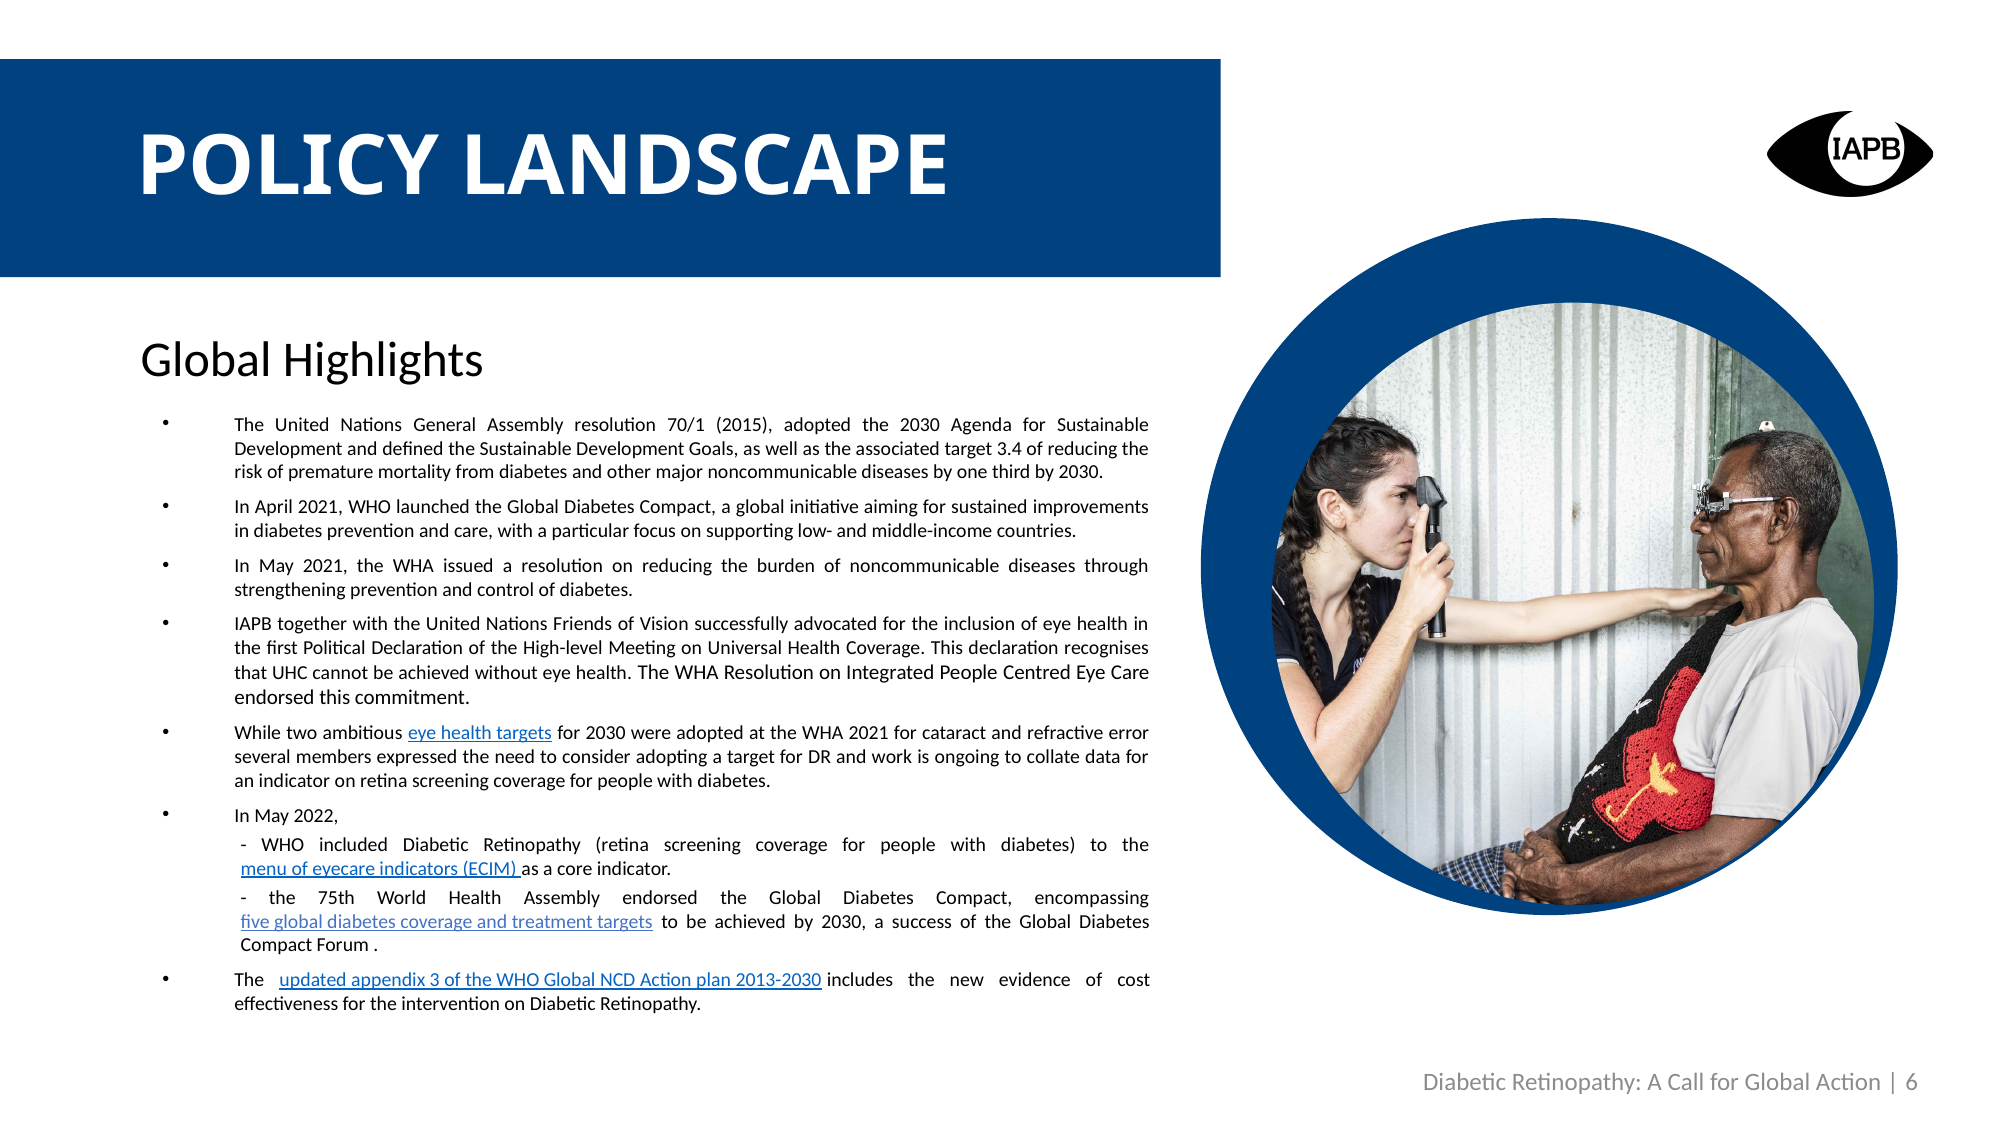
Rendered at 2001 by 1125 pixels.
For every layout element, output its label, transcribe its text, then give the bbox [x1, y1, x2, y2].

list The United Nations General Assembly resolution 70/1 (2015), adopted the 2030 Agenda for Sustainable Development and defined the Sustainable Development Goals, as well as the associated target 3.4 of reducing the risk of premature mortality from diabetes and other major noncommunicable diseases by one third by 2030. In April 2021, WHO launched the Global Diabetes Compact, a global initiative aiming for sustained improvements in diabetes prevention and care, with a particular focus on supporting low- and middle-income countries. In May 2021, the WHA issued a resolution on reducing the burden of noncommunicable diseases through strengthening prevention and control of diabetes. IAPB together with the United Nations Friends of Vision successfully advocated for the inclusion of eye health in the first Political Declaration of the High-level Meeting on Universal Health Coverage. This declaration recognises that UHC cannot be achieved without eye health. The WHA Resolution on Integrated People Centred Eye Care endorsed this commitment. While two ambitious eye health targets for 2030 were adopted at the WHA 2021 for cataract and refractive error several members expressed the need to consider adopting a target for DR and work is ongoing to collate data for an indicator on retina screening coverage for people with diabetes. In May 2022, - WHO included Diabetic Retinopathy (retina screening coverage for people with diabetes) to the menu of eyecare indicators (ECIM) as a core indicator. - the 75th World Health Assembly endorsed the Global Diabetes Compact, encompassing five global diabetes coverage and treatment targets to be achieved by 2030, a success of the Global Diabetes Compact Forum . The updated appendix 3 of the WHO Global NCD Action plan 2013-2030 includes the new evidence of cost effectiveness for the intervention on Diabetic Retinopathy. [147, 403, 1166, 1051]
text_box [1875, 440, 1899, 694]
text_box [1199, 355, 1271, 779]
text_box Global Highlights [125, 318, 683, 394]
picture [1271, 302, 1875, 906]
text_box [1321, 217, 1778, 302]
slide_number Diabetic Retinopathy: A Call for Global Action | 6 [1370, 1050, 1934, 1111]
text_box [0, 0, 2000, 1125]
title POLICY LANDSCAPE [121, 58, 1847, 277]
text_box [1465, 906, 1633, 917]
